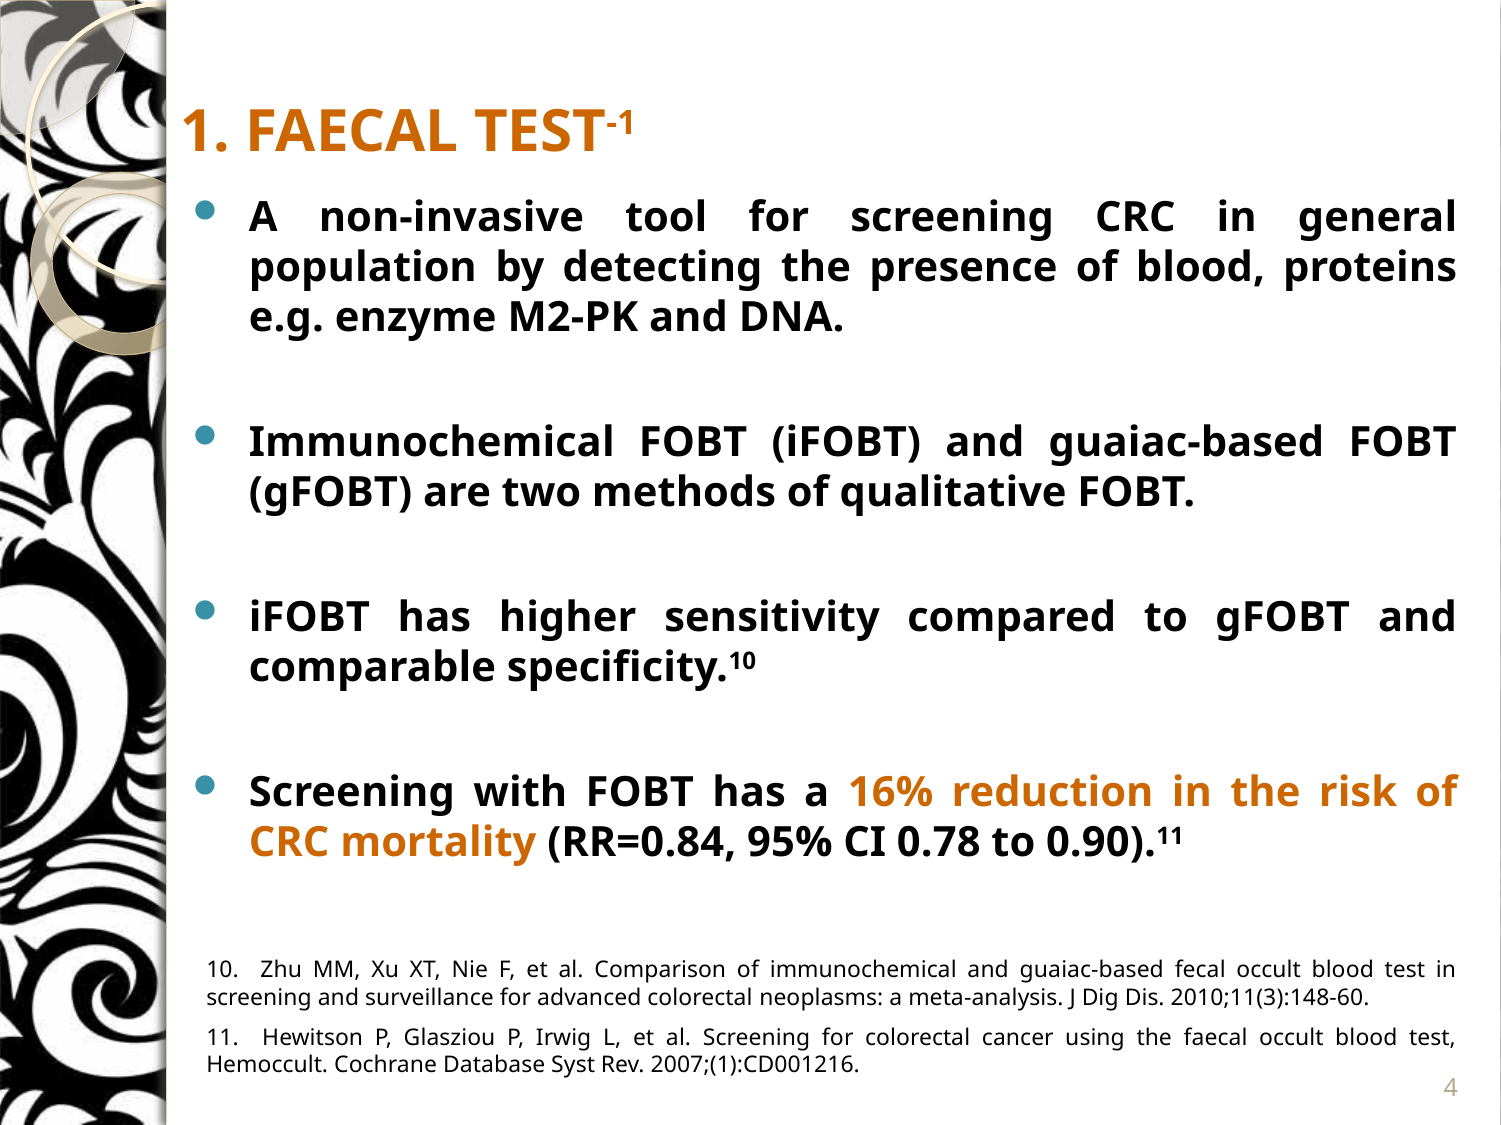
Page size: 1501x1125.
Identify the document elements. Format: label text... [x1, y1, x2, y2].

picture [32, 13, 158, 207]
picture [62, 195, 158, 279]
picture [53, 241, 158, 332]
list A non-invasive tool for screening CRC in general population by detecting the presence of blood, proteins e.g. enzyme M2-PK and DNA. Immunochemical FOBT (iFOBT) and guaiac-based FOBT (gFOBT) are two methods of qualitative FOBT. iFOBT has higher sensitivity compared to gFOBT and comparable specificity.10 Screening with FOBT has a 16% reduction in the risk of CRC mortality (RR=0.84, 95% CI 0.78 to 0.90).11 10. Zhu MM, Xu XT, Nie F, et al. Comparison of immunochemical and guaiac-based fecal occult blood test in screening and surveillance for advanced colorectal neoplasms: a meta-analysis. J Dig Dis. 2010;11(3):148-60. 11. Hewitson P, Glasziou P, Irwig L, et al. Screening for colorectal cancer using the faecal occult blood test, Hemoccult. Cochrane Database Syst Rev. 2007;(1):CD001216. [177, 182, 1473, 1095]
picture [0, 134, 162, 1125]
title 1. FAECAL TEST-1 [165, 55, 1381, 201]
slide_number 4 [1413, 1034, 1489, 1113]
picture [136, 0, 159, 4]
